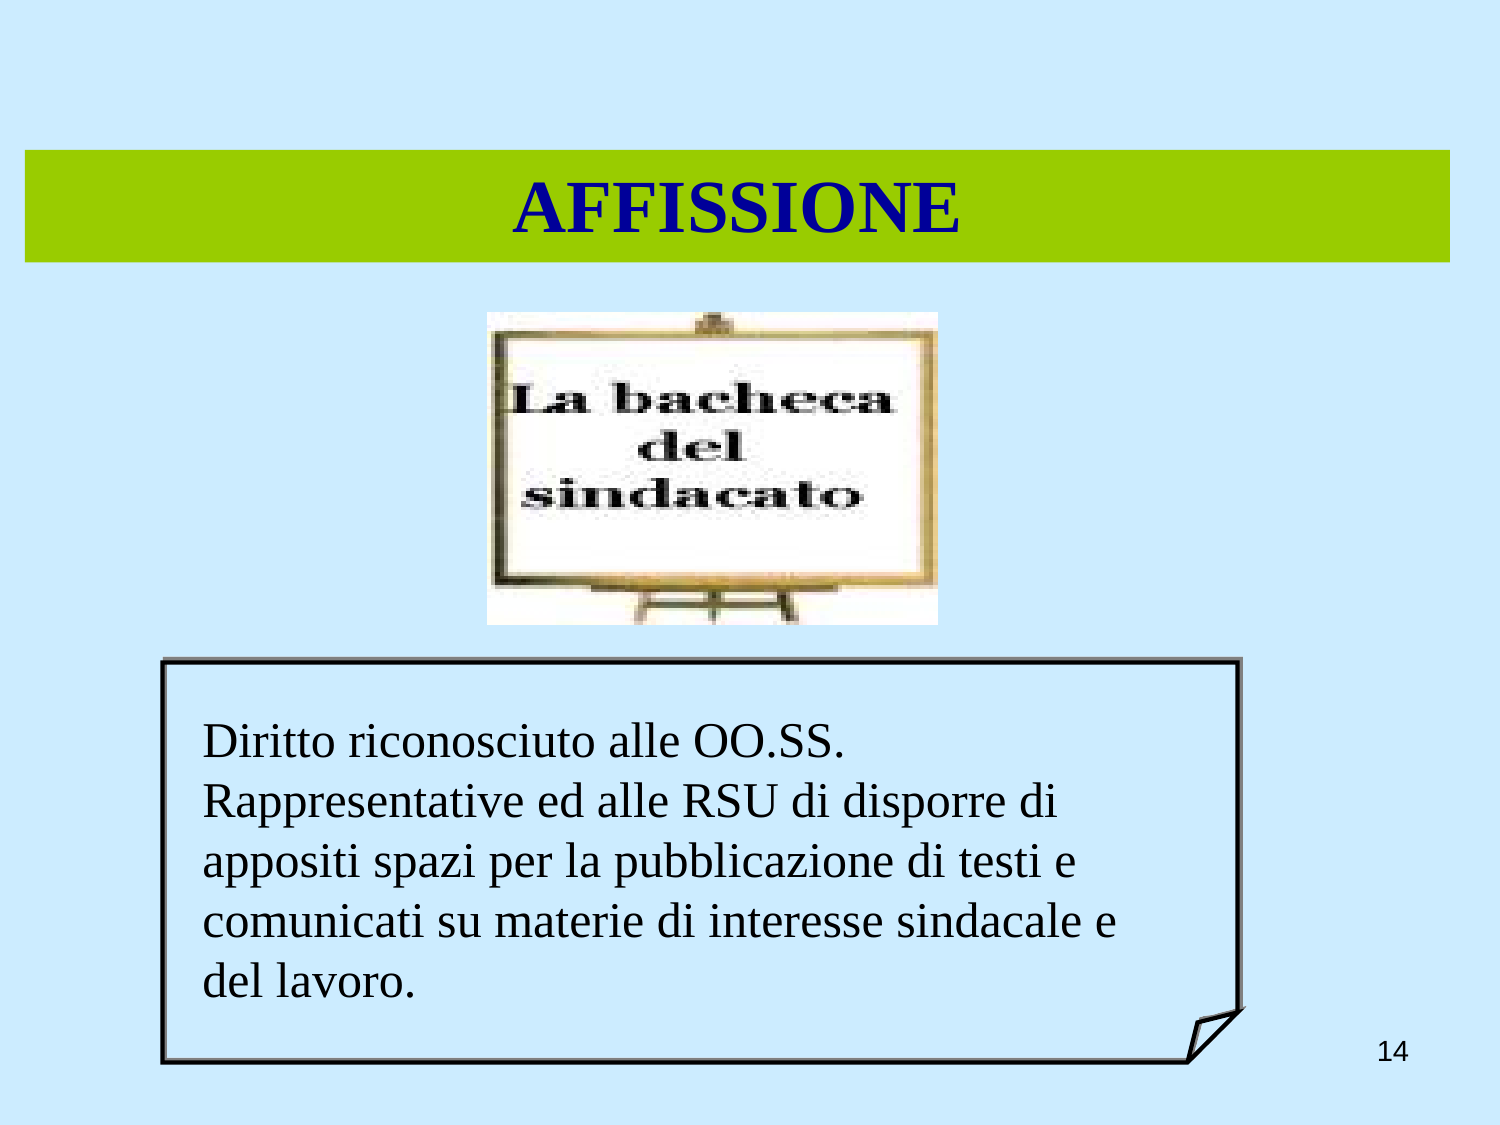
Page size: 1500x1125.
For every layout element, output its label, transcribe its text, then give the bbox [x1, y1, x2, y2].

picture [487, 312, 938, 626]
slide_number 14 [1074, 1024, 1425, 1103]
text_box AFFISSIONE [24, 149, 1450, 263]
text_box [162, 662, 1238, 1063]
